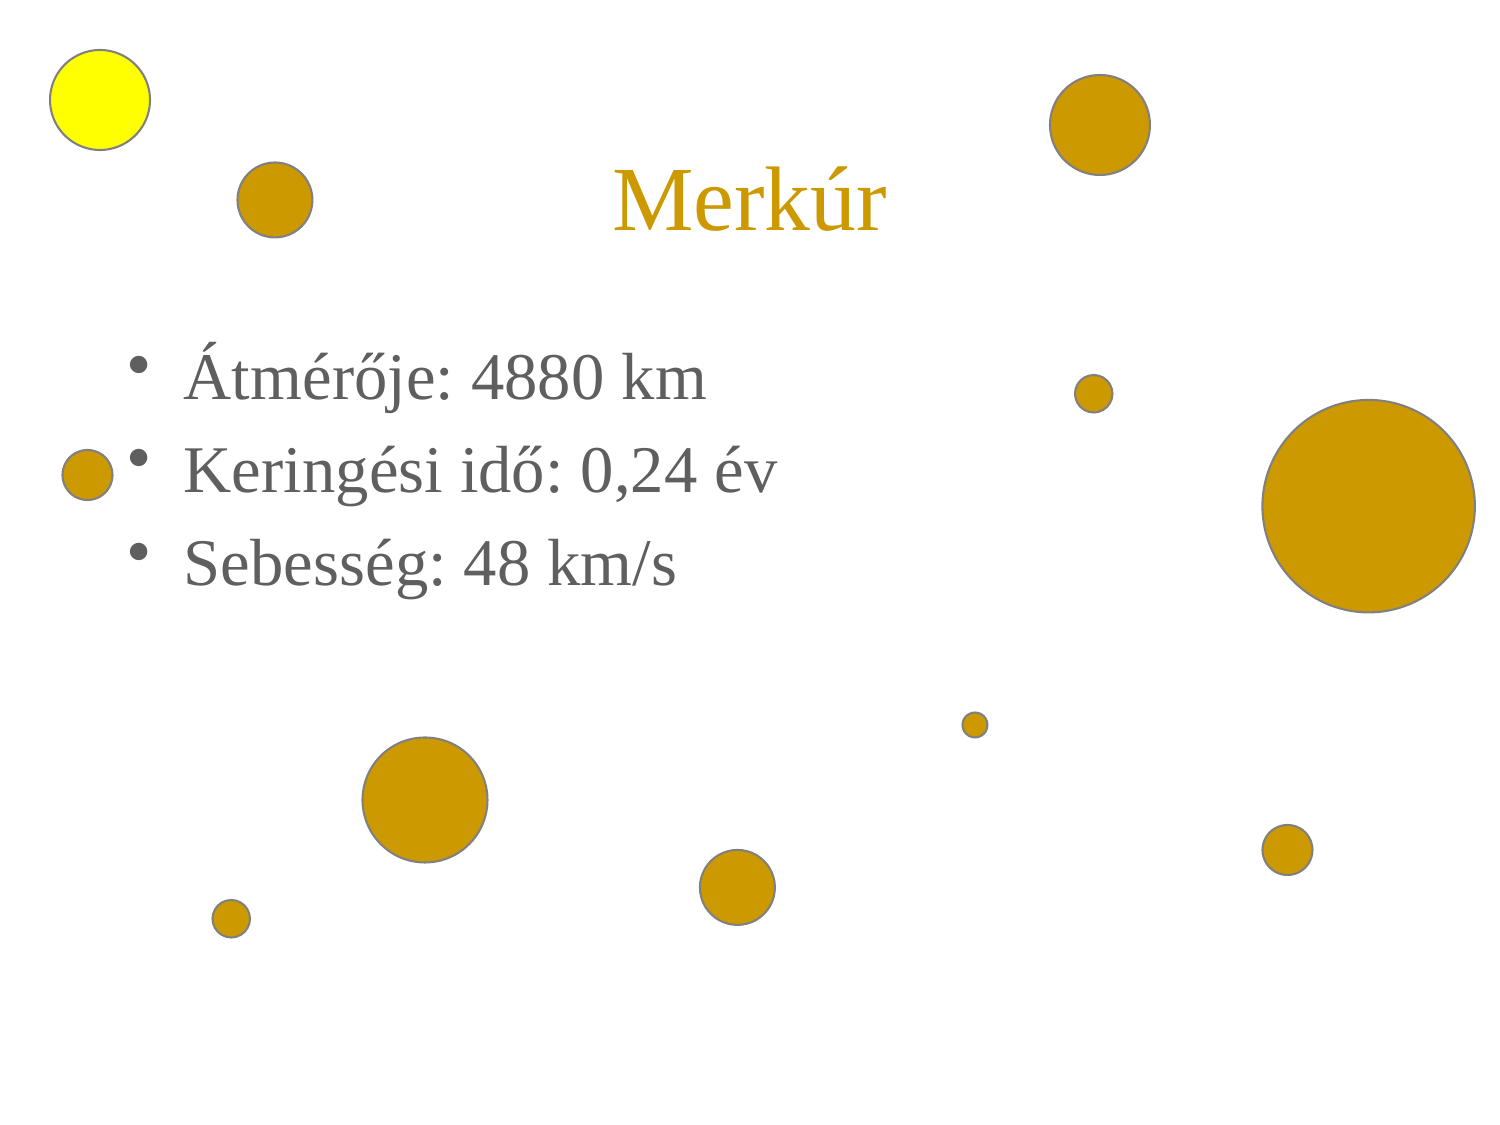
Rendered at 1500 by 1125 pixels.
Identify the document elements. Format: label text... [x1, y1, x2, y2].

list Átmérője: 4880 km Keringési idő: 0,24 év Sebesség: 48 km/s [112, 324, 1388, 1001]
title Merkúr [112, 99, 1388, 288]
